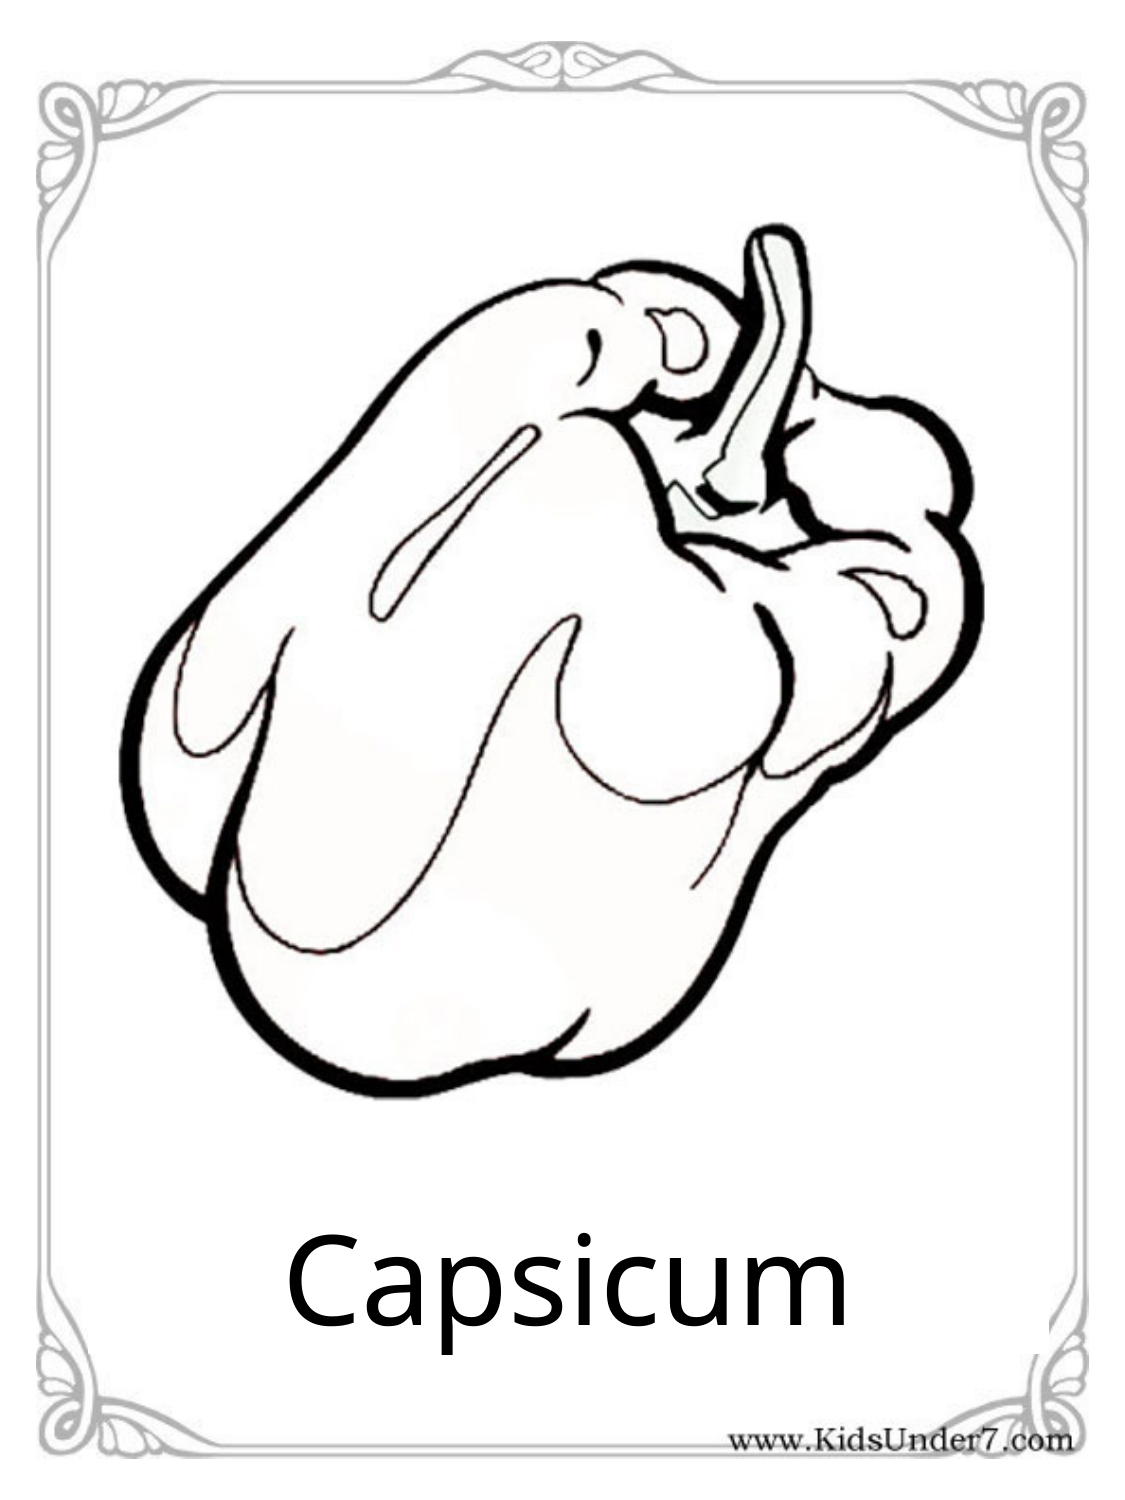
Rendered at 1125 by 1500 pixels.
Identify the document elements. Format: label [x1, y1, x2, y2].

picture [36, 41, 1089, 1459]
